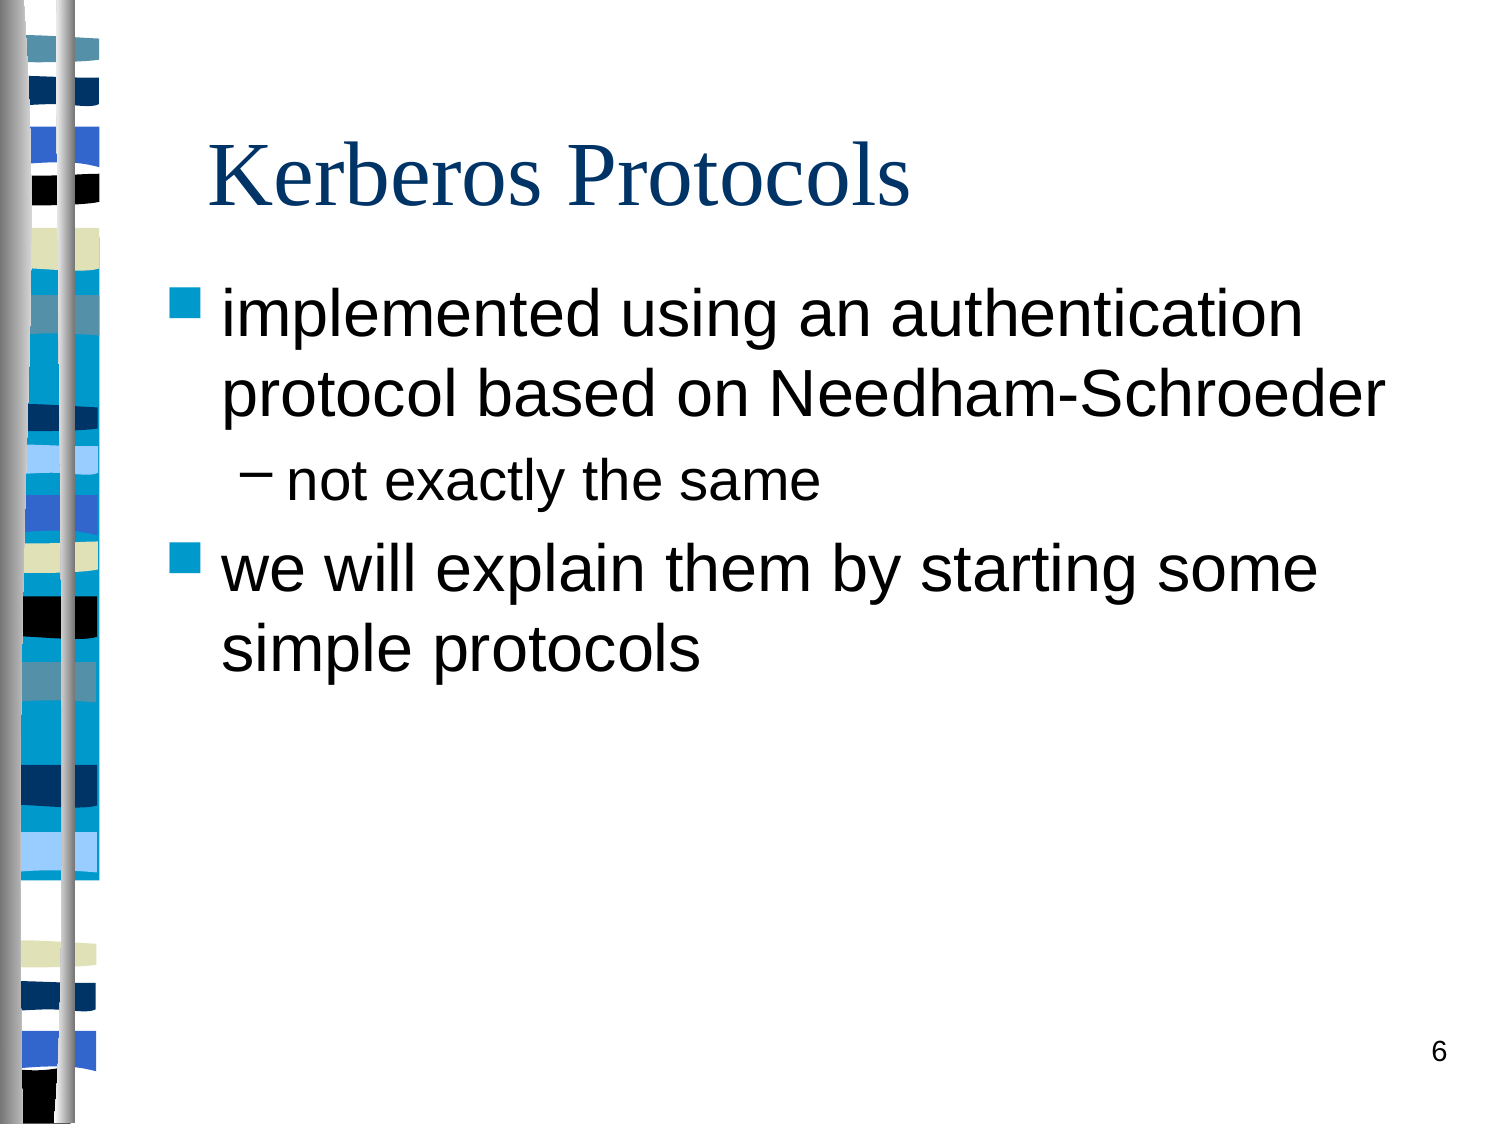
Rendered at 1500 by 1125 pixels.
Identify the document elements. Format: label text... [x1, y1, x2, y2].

slide_number 6 [1149, 1024, 1463, 1101]
list implemented using an authentication protocol based on Needham-Schroeder not exactly the same we will explain them by starting some simple protocols [150, 262, 1425, 938]
title Kerberos Protocols [192, 75, 1468, 263]
